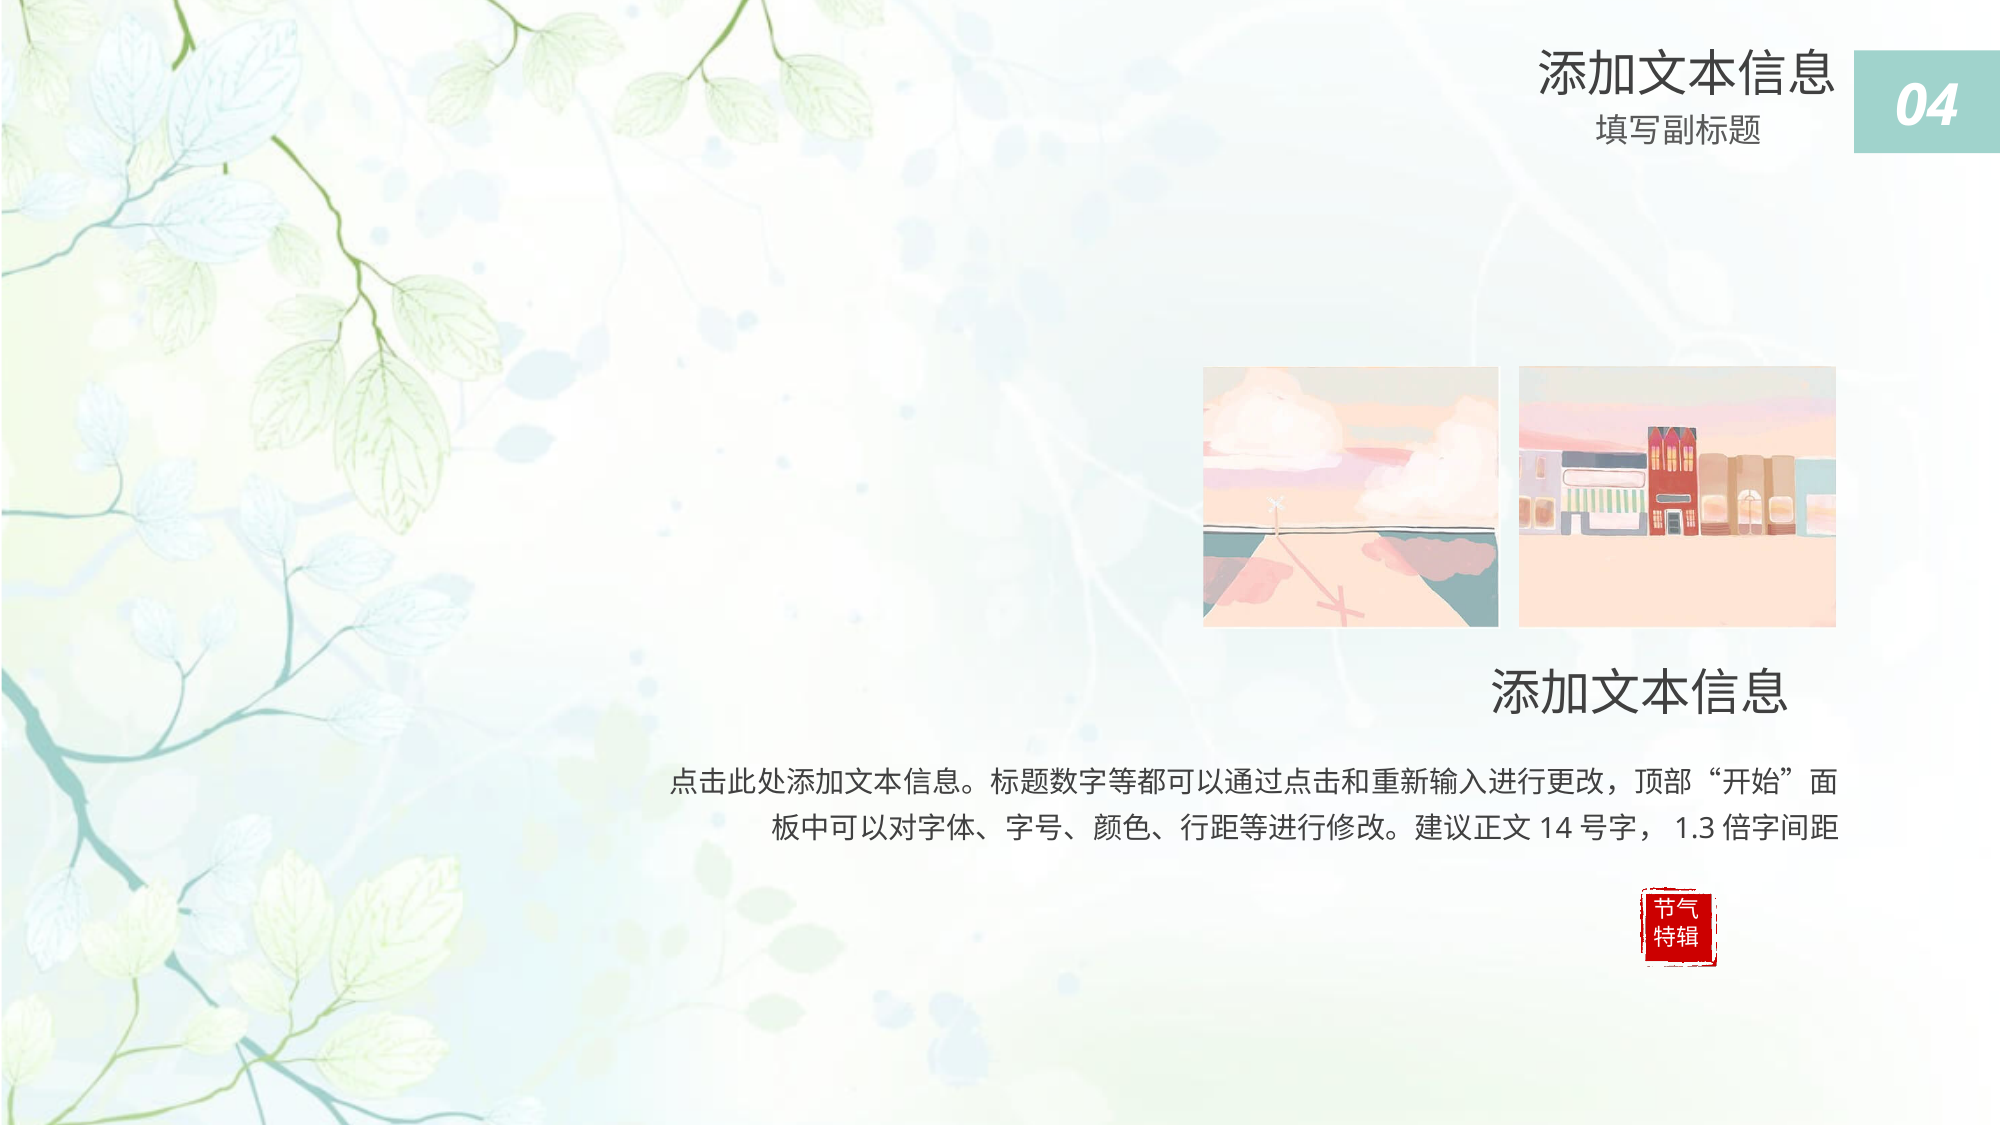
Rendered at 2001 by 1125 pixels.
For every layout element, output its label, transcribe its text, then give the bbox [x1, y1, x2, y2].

text_box 添加文本信息 [1563, 652, 1857, 728]
text_box 填写副标题 [1581, 101, 1843, 157]
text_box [1638, 887, 1739, 967]
picture [1, 0, 1999, 1125]
text_box 添加文本信息 [1563, 34, 1853, 110]
text_box 点击此处添加文本信息。标题数字等都可以通过点击和重新输入进行更改，顶部“开始”面板中可以对字体、字号、颜色、行距等进行修改。建议正文14号字，1.3倍字间距 [1563, 745, 1855, 852]
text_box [1203, 365, 1837, 629]
text_box 04 [1853, 49, 2000, 154]
